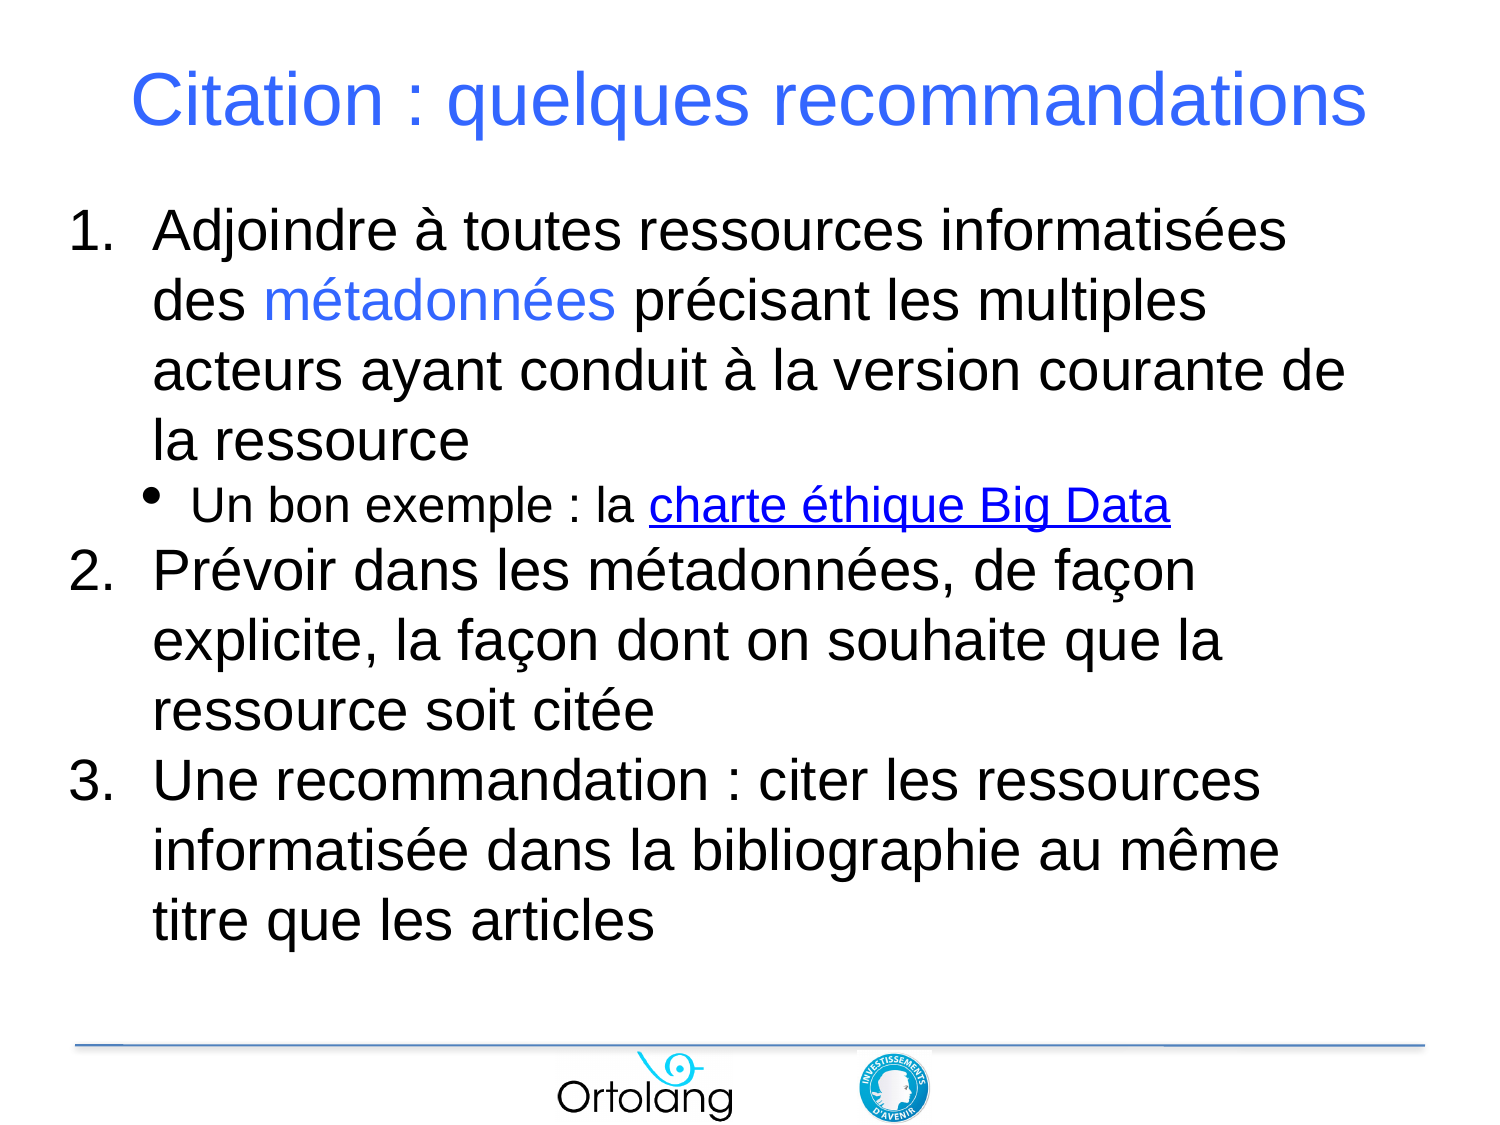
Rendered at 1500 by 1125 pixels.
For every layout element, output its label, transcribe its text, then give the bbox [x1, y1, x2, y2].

list Adjoindre à toutes ressources informatisées des métadonnées précisant les multiples acteurs ayant conduit à la version courante de la ressource Un bon exemple : la charte éthique Big Data Prévoir dans les métadonnées, de façon explicite, la façon dont on souhaite que la ressource soit citée Une recommandation : citer les ressources informatisée dans la bibliographie au même titre que les articles [53, 184, 1404, 1035]
picture [857, 1050, 932, 1125]
title Citation : quelques recommandations [75, 42, 1425, 112]
picture [555, 1050, 733, 1122]
